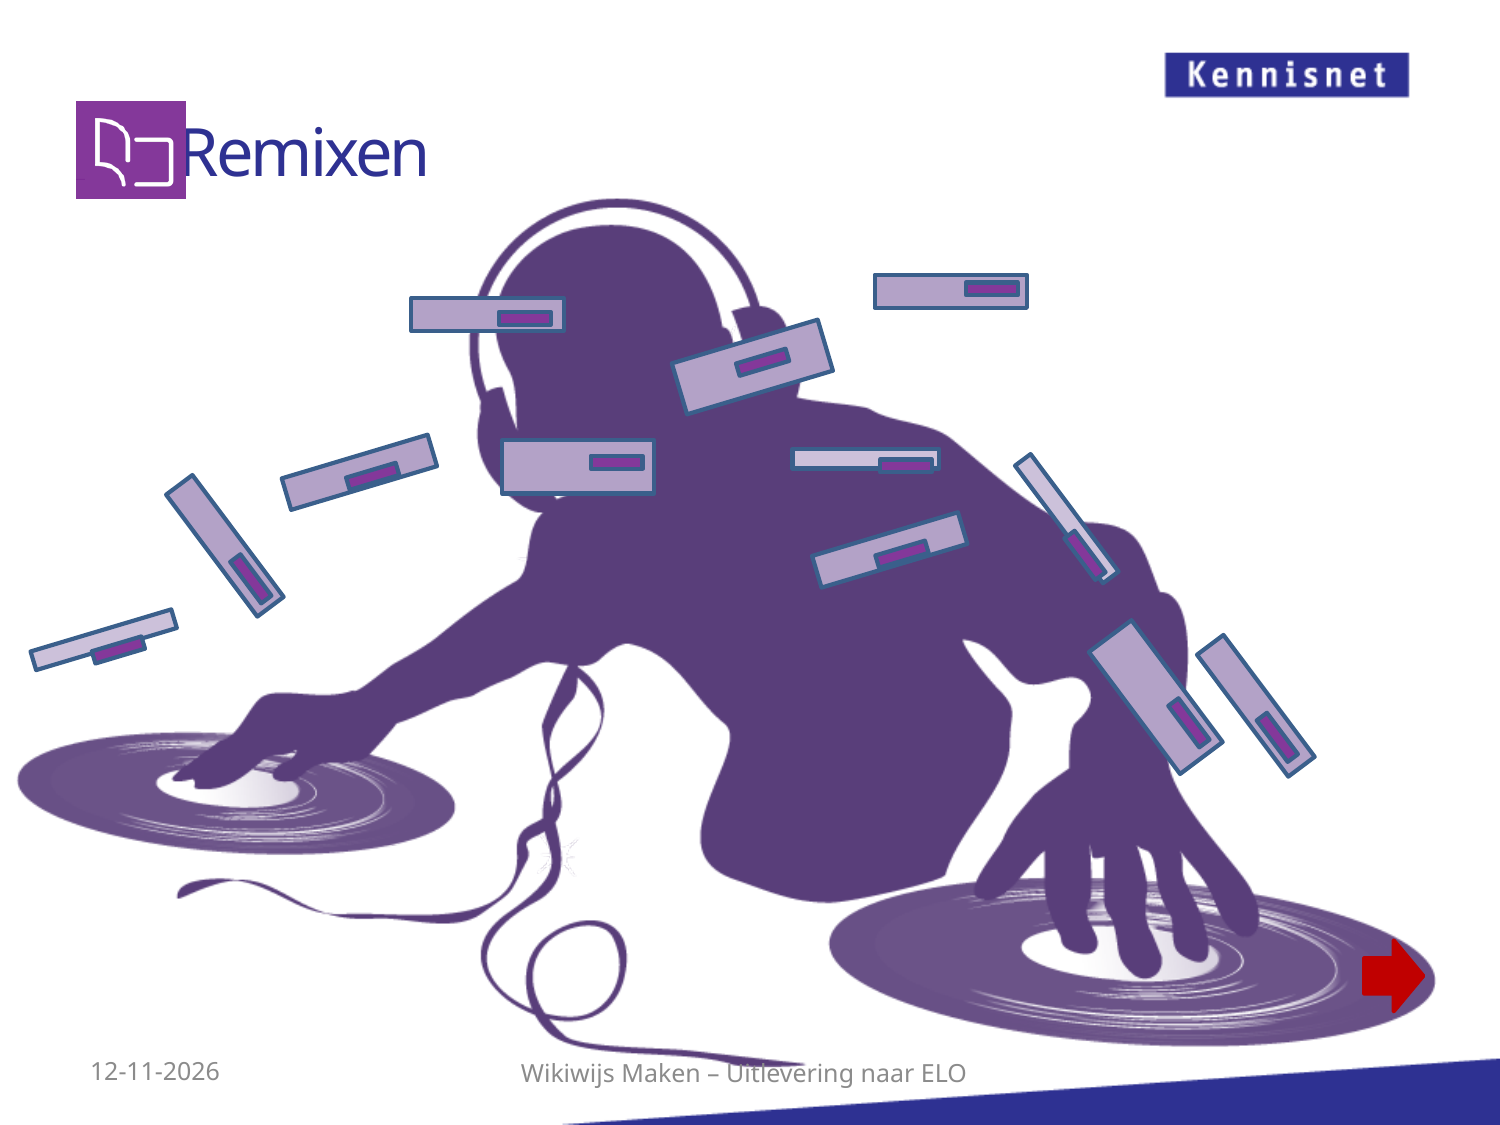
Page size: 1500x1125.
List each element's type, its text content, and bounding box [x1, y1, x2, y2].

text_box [1239, 629, 1284, 783]
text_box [1128, 620, 1196, 774]
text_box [792, 448, 940, 473]
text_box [874, 274, 1028, 309]
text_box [208, 469, 258, 623]
picture [0, 0, 1500, 1125]
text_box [813, 533, 967, 567]
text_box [675, 340, 829, 394]
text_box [411, 297, 564, 332]
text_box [30, 629, 178, 657]
title Remixen [74, 55, 1426, 170]
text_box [283, 455, 436, 490]
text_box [1056, 445, 1092, 593]
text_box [501, 439, 655, 494]
